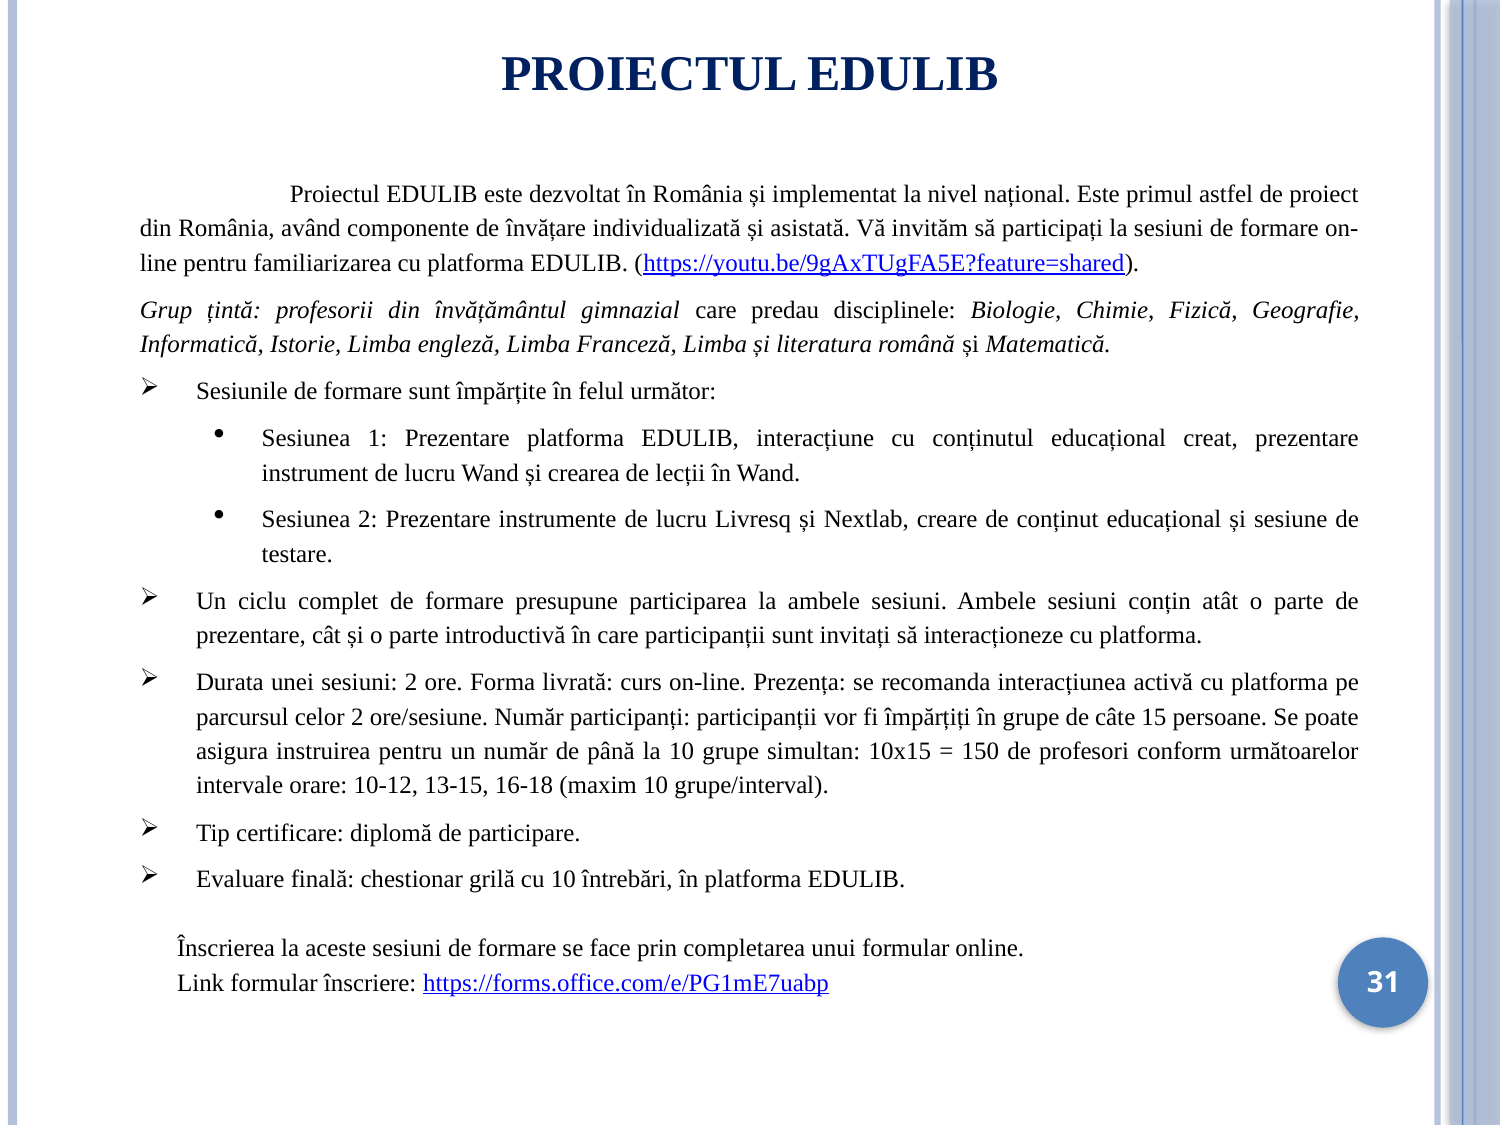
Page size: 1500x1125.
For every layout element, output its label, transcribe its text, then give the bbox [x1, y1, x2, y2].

slide_number 31 [1375, 940, 1434, 1026]
text_box PROIECTUL EDULIB Proiectul EDULIB este dezvoltat în România și implementat la nivel național. Este primul astfel de proiect din România, având componente de învățare individualizată și asistată. Vă invităm să participați la sesiuni de formare on-line pentru familiarizarea cu platforma EDULIB. (https://youtu.be/9gAxTUgFA5E?feature=shared). Grup țintă: profesorii din învățământul gimnazial care predau disciplinele: Biologie, Chimie, Fizică, Geografie, Informatică, Istorie, Limba engleză, Limba Franceză, Limba și literatura română și Matematică. Sesiunile de formare sunt împărțite în felul următor: Sesiunea 1: Prezentare platforma EDULIB, interacțiune cu conținutul educațional creat, prezentare instrument de lucru Wand și crearea de lecții în Wand. Sesiunea 2: Prezentare instrumente de lucru Livresq și Nextlab, creare de conținut educațional și sesiune de testare. Un ciclu complet de formare presupune participarea la ambele sesiuni. Ambele sesiuni conțin atât o parte de prezentare, cât și o parte introductivă în care participanții sunt invitați să interacționeze cu platforma. Durata unei sesiuni: 2 ore. Forma livrată: curs on-line. Prezența: se recomanda interacțiunea activă cu platforma pe parcursul celor 2 ore/sesiune. Număr participanți: participanții vor fi împărțiți în grupe de câte 15 persoane. Se poate asigura instruirea pentru un număr de până la 10 grupe simultan: 10x15 = 150 de profesori conform următoarelor intervale orare: 10-12, 13-15, 16-18 (maxim 10 grupe/interval). Tip certificare: diplomă de participare. Evaluare finală: chestionar grilă cu 10 întrebări, în platforma EDULIB. Înscrierea la aceste sesiuni de formare se face prin completarea unui formular online. Link formular înscriere: https://forms.office.com/e/PG1mE7uabp [125, 0, 1375, 1125]
